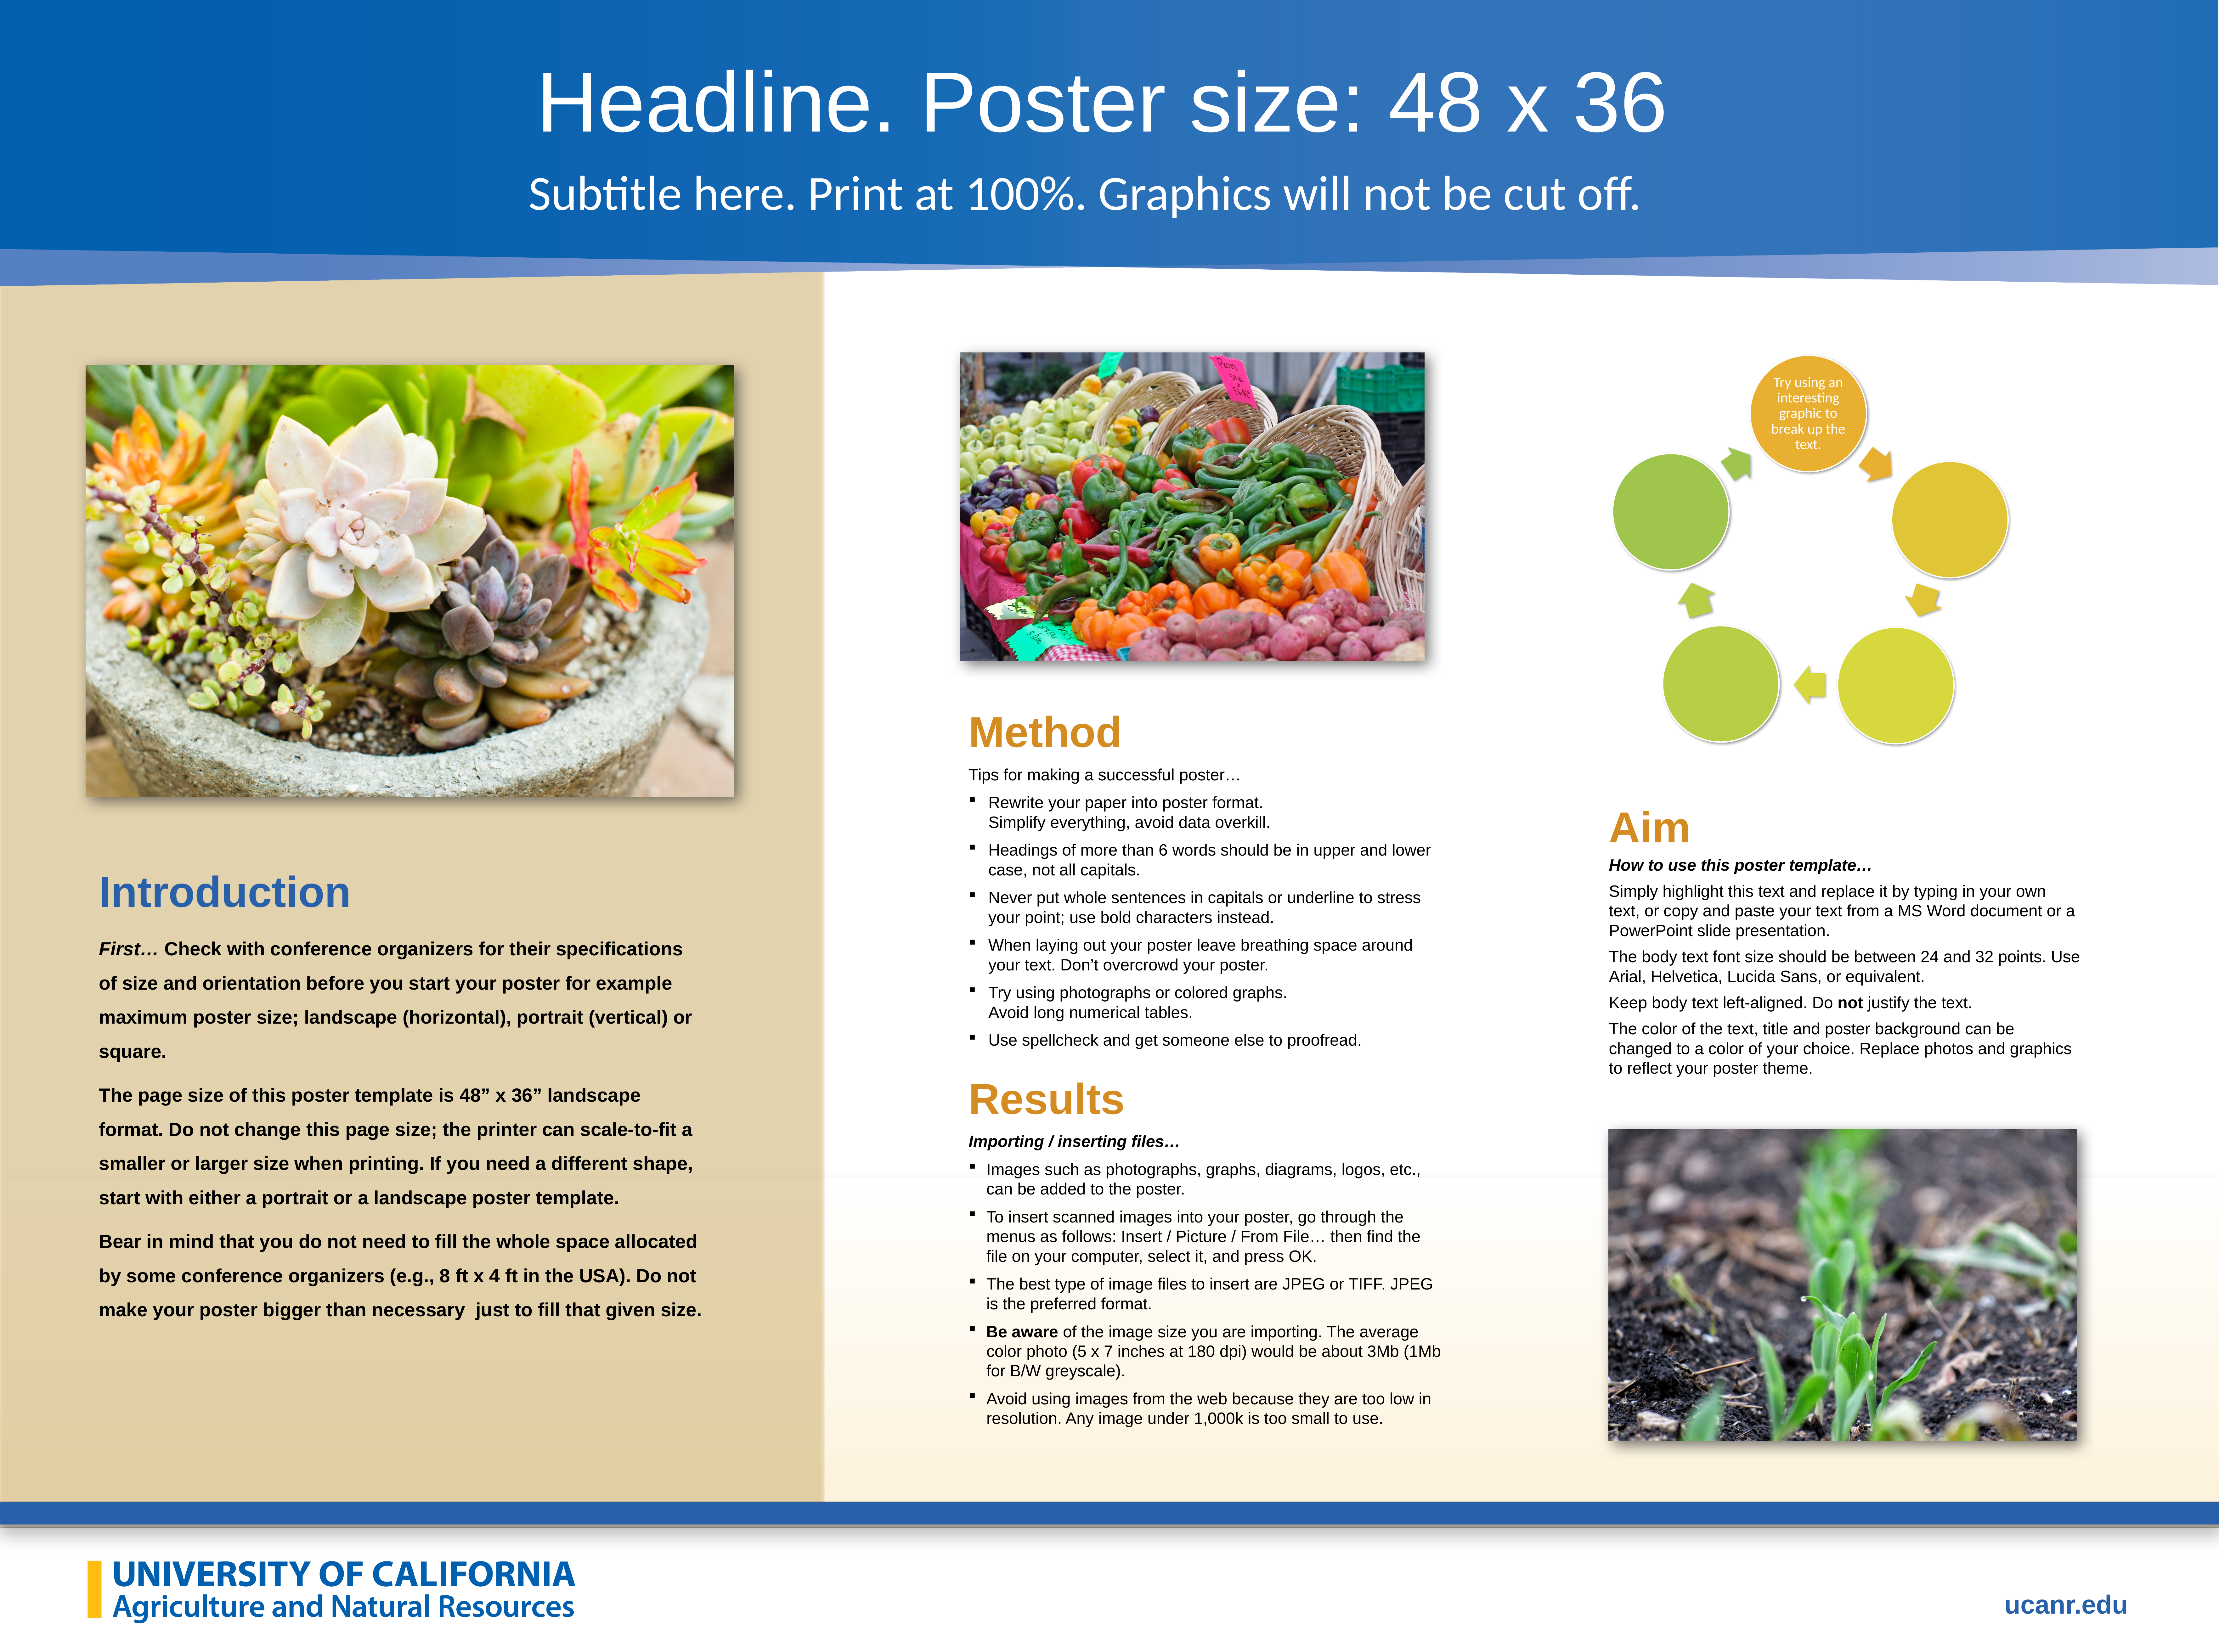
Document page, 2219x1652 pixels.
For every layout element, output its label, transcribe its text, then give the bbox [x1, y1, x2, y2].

subtitle Subtitle here. Print at 100%. Graphics will not be cut off. [209, 150, 1973, 267]
title Headline. Poster size: 48 x 36 [77, 1, 2105, 208]
text_box Introduction First… Check with conference organizers for their specifications of size and orientation before you start your poster for example maximum poster size; landscape (horizontal), portrait (vertical) or square. The page size of this poster template is 48” x 36” landscape format. Do not change this page size; the printer can scale-to-fit a smaller or larger size when printing. If you need a different shape, start with either a portrait or a landscape poster template. Bear in mind that you do not need to fill the whole space allocated by some conference organizers (e.g., 8 ft x 4 ft in the USA). Do not make your poster bigger than necessary just to fill that given size. [75, 825, 728, 1558]
picture [960, 352, 1425, 661]
text_box Method Tips for making a successful poster… Rewrite your paper into poster format. Simplify everything, avoid data overkill. Headings of more than 6 words should be in upper and lower case, not all capitals. Never put whole sentences in capitals or underline to stress your point; use bold characters instead. When laying out your poster leave breathing space around your text. Don’t overcrowd your poster. Try using photographs or colored graphs. Avoid long numerical tables. Use spellcheck and get someone else to proofread. Results Importing / inserting files… Images such as photographs, graphs, diagrams, logos, etc., can be added to the poster. To insert scanned images into your poster, go through the menus as follows: Insert / Picture / From File… then find the file on your computer, select it, and press OK. The best type of image files to insert are JPEG or TIFF. JPEG is the preferred format. Be aware of the image size you are importing. The average color photo (5 x 7 inches at 180 dpi) would be about 3Mb (1Mb for B/W greyscale). Avoid using images from the web because they are too low in resolution. Any image under 1,000k is too small to use. [942, 678, 1469, 1474]
picture [0, 0, 2218, 296]
picture [86, 365, 734, 797]
picture [1608, 1129, 2077, 1441]
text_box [1608, 277, 2008, 821]
text_box Aim How to use this poster template… Simply highlight this text and replace it by typing in your own text, or copy and paste your text from a MS Word document or a PowerPoint slide presentation. The body text font size should be between 24 and 32 points. Use Arial, Helvetica, Lucida Sans, or equivalent. Keep body text left-aligned. Do not justify the text. The color of the text, title and poster background can be changed to a color of your choice. Replace photos and graphics to reflect your poster theme. [1604, 797, 2086, 1080]
picture [86, 1557, 577, 1627]
